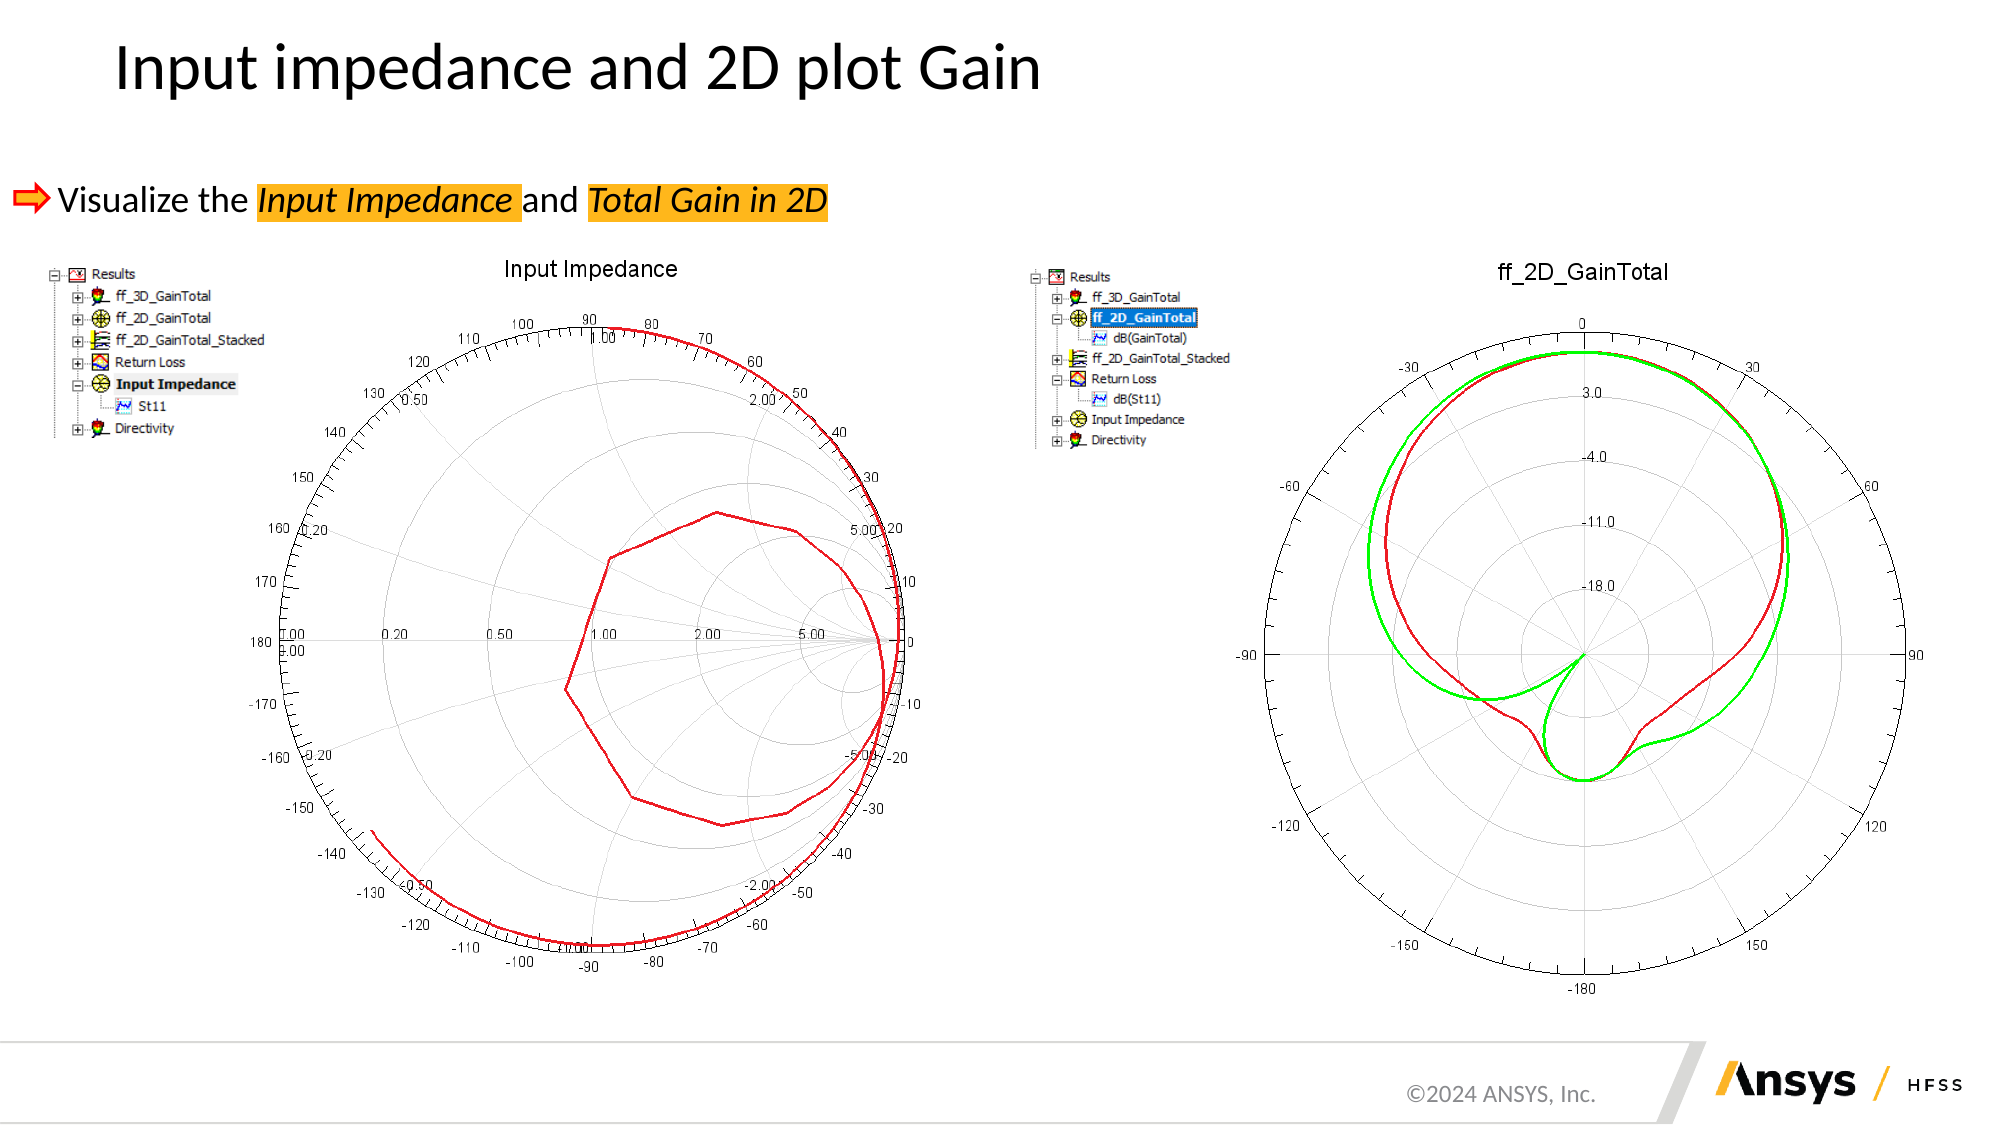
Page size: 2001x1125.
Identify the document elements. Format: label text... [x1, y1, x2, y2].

text_box Visualize the Input Impedance and Total Gain in 2D [49, 174, 1448, 269]
picture [0, 0, 2000, 1125]
title Input impedance and 2D plot Gain [99, 24, 1900, 164]
text_box [13, 182, 51, 213]
